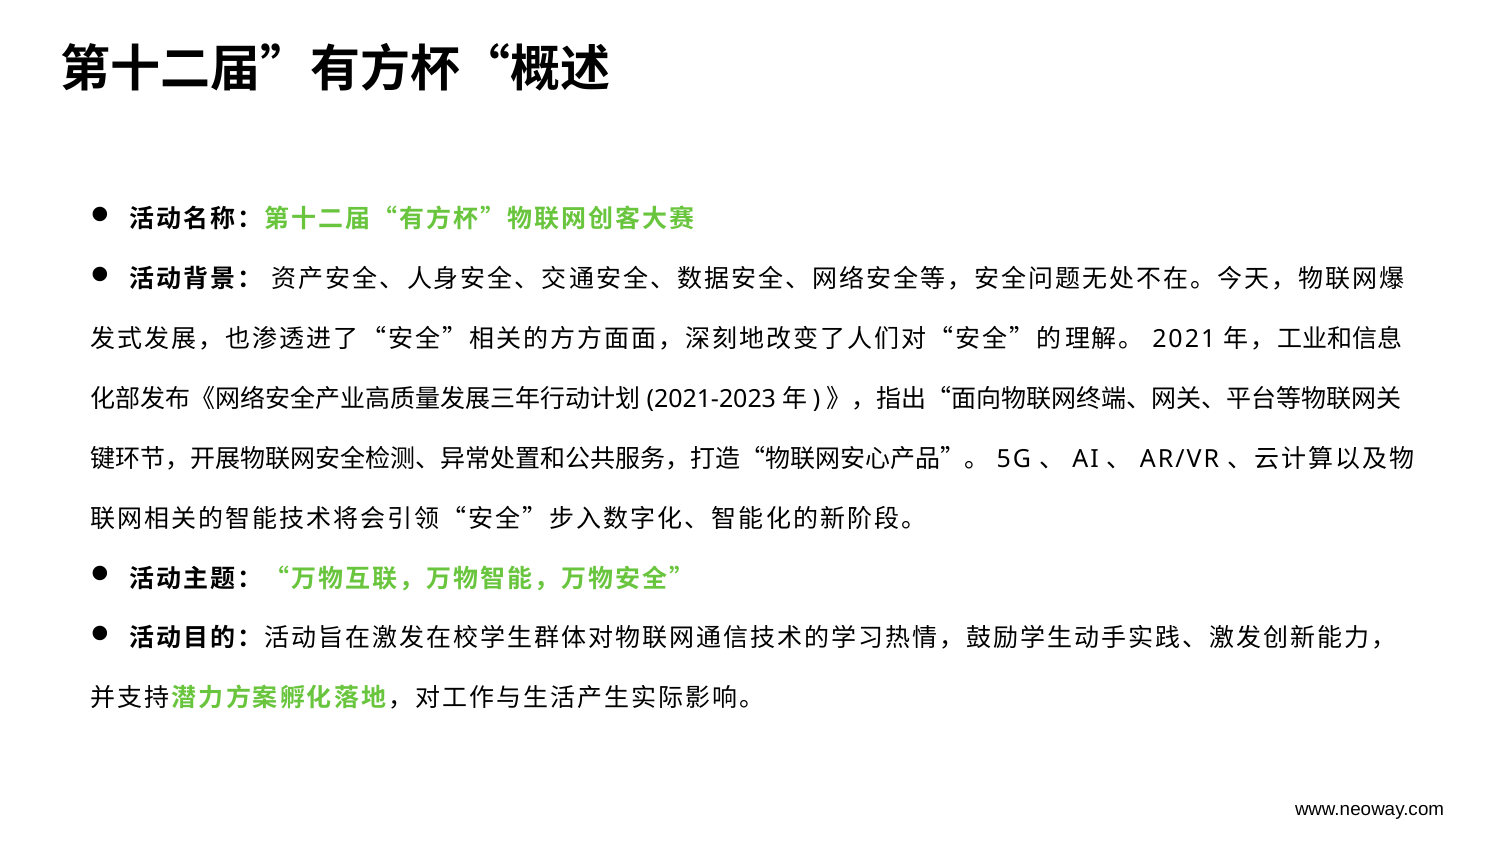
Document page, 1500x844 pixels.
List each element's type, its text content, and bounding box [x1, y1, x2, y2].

text_box 第十二届”有方杯“概述 [48, 30, 624, 103]
text_box 活动名称：第十二届“有方杯”物联网创客大赛 活动背景： 资产安全、人身安全、交通安全、数据安全、网络安全等，安全问题无处不在。今天，物联网爆发式发展，也渗透进了“安全”相关的方方面面，深刻地改变了人们对“安全”的理解。2021年，工业和信息化部发布《网络安全产业高质量发展三年行动计划(2021-2023年)》，指出“面向物联网终端、网关、平台等物联网关键环节，开展物联网安全检测、异常处置和公共服务，打造“物联网安心产品”。5G、AI、AR/VR、云计算以及物联网相关的智能技术将会引领“安全”步入数字化、智能化的新阶段。 活动主题：“万物互联，万物智能，万物安全” 活动目的：活动旨在激发在校学生群体对物联网通信技术的学习热情，鼓励学生动手实践、激发创新能力，并支持潜力方案孵化落地，对工作与生活产生实际影响。 [75, 165, 1439, 780]
